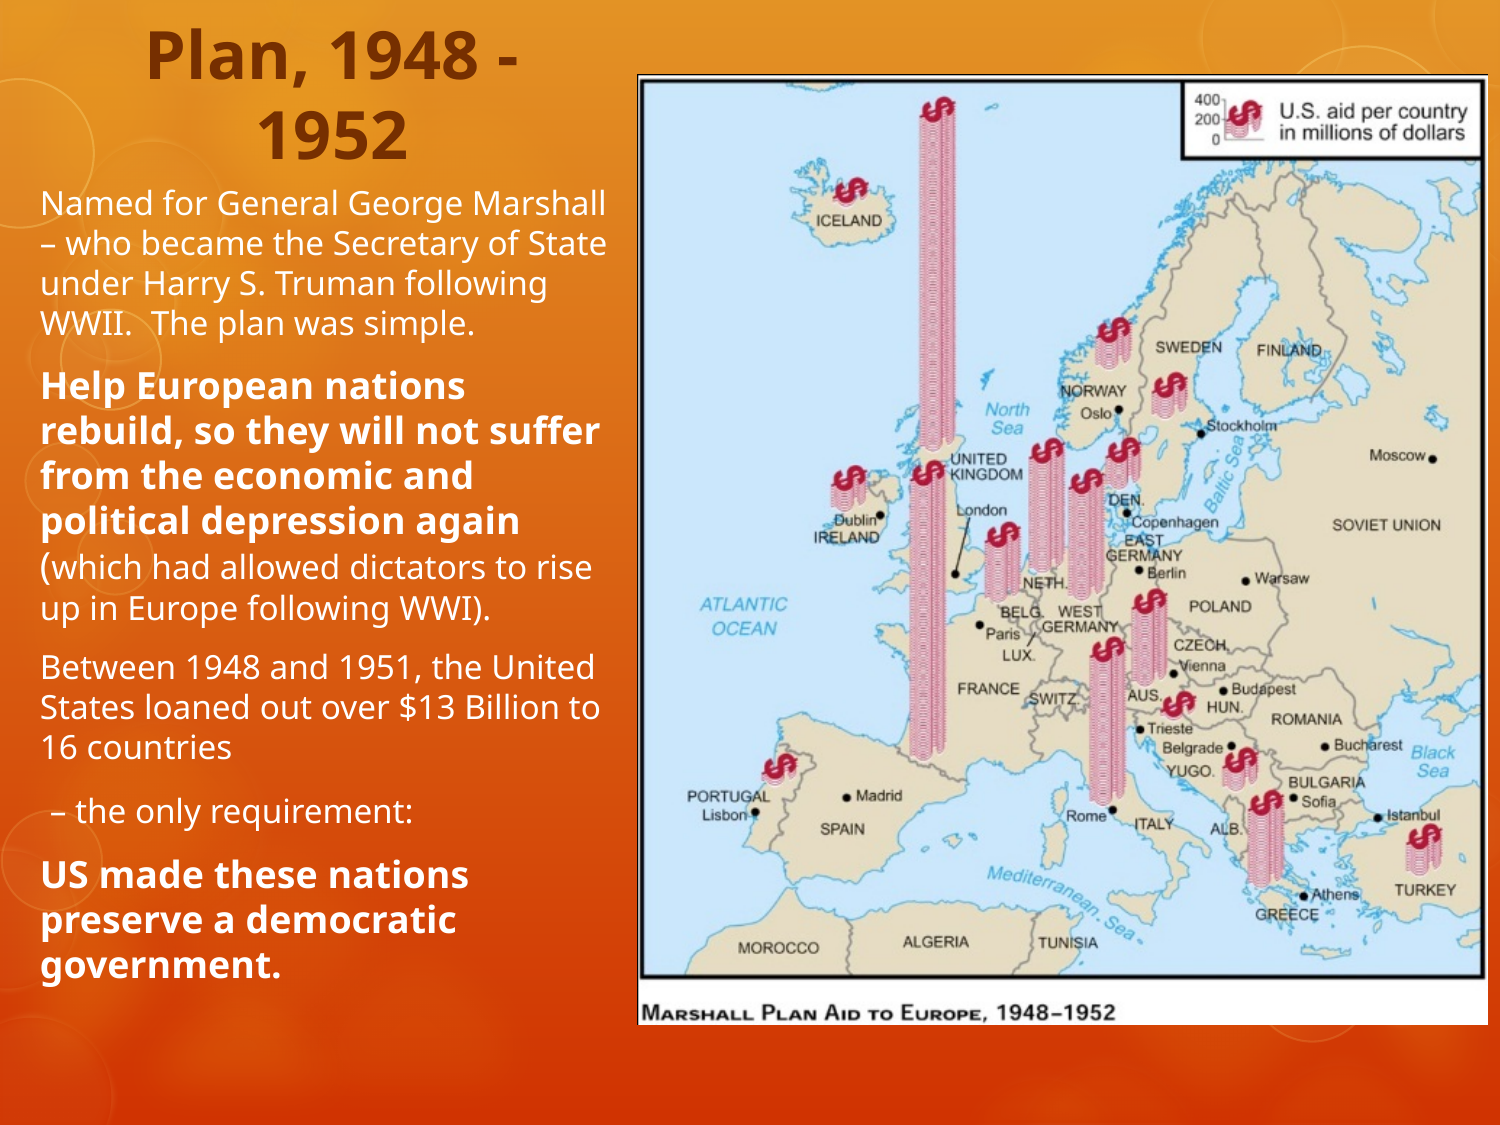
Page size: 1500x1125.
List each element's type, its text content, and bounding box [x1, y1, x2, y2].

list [636, 74, 1489, 1026]
title The Marshall Plan, 1948 - 1952 [62, 0, 602, 174]
list Named for General George Marshall – who became the Secretary of State under Harry S. Truman following WWII. The plan was simple. Help European nations rebuild, so they will not suffer from the economic and political depression again (which had allowed dictators to rise up in Europe following WWI). Between 1948 and 1951, the United States loaned out over $13 Billion to 16 countries – the only requirement: US made these nations preserve a democratic government. [24, 174, 625, 1088]
